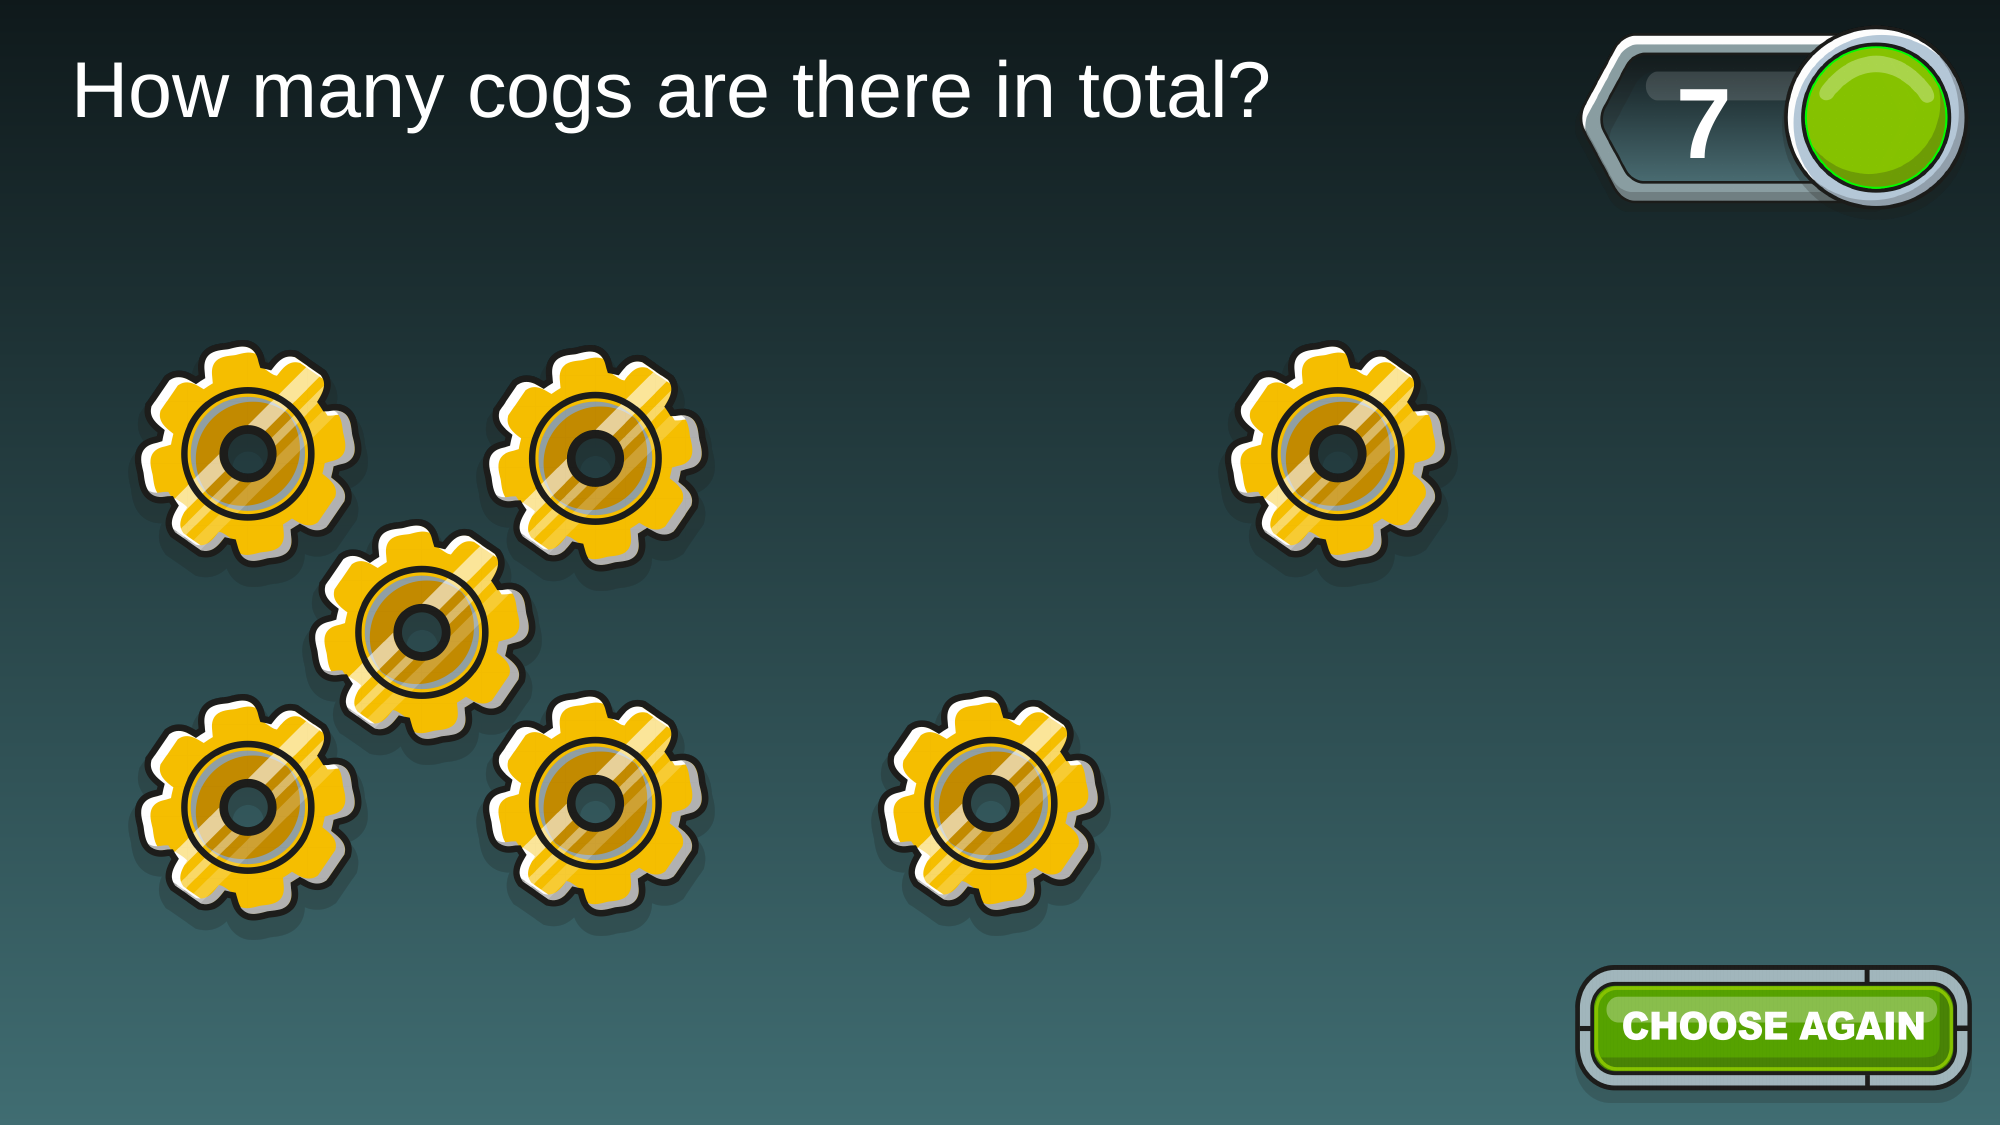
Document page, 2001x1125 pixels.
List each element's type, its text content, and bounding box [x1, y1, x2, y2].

picture [1575, 965, 1972, 1104]
picture [871, 689, 1111, 936]
text_box How many cogs are there in total? [56, 30, 1319, 168]
picture [1575, 25, 1971, 221]
picture [128, 340, 716, 941]
picture [1218, 340, 1458, 587]
